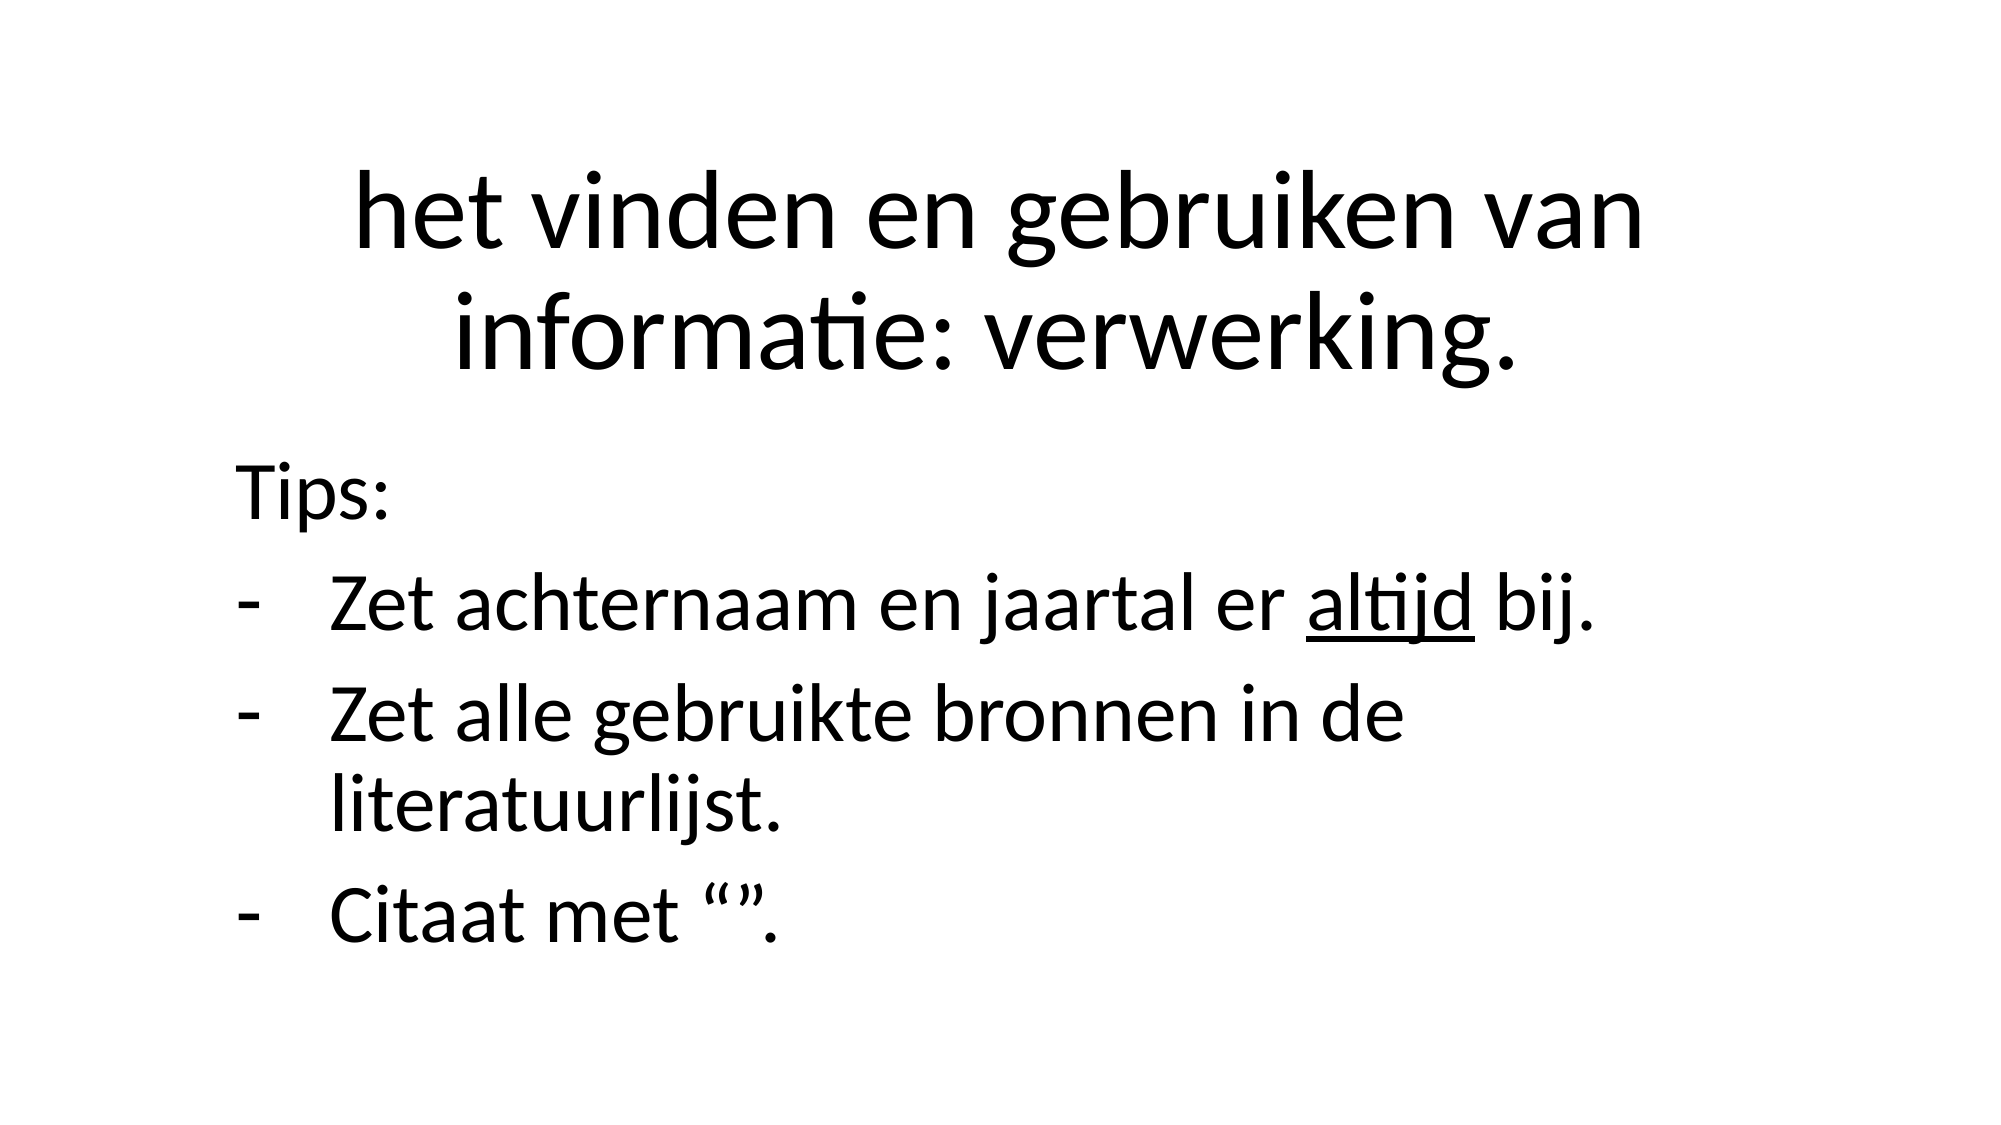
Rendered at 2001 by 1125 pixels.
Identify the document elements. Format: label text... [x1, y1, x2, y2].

subtitle Tips: Zet achternaam en jaartal er altijd bij. Zet alle gebruikte bronnen in de literatuurlijst. Citaat met “”. [220, 440, 1821, 1071]
title het vinden en gebruiken van informatie: verwerking. [249, 184, 1750, 402]
